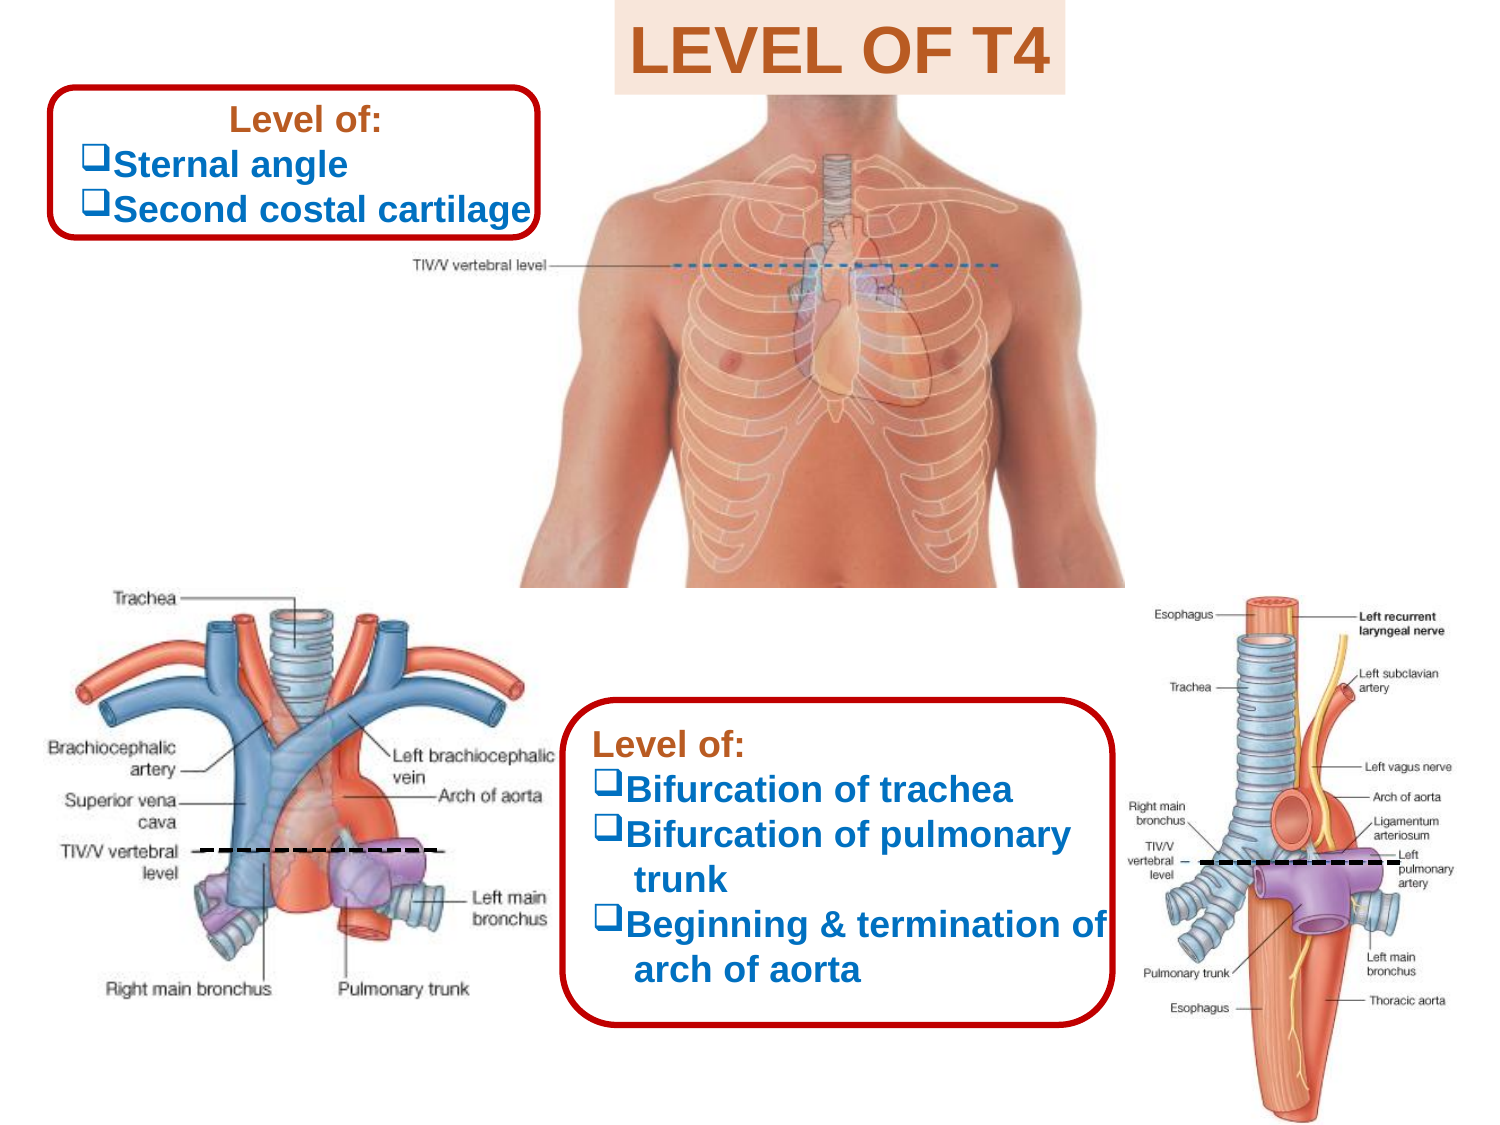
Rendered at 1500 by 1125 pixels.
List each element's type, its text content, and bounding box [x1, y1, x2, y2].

picture [43, 92, 1126, 1002]
text_box [565, 698, 1115, 1027]
text_box LEVEL OF T4 [614, 0, 1066, 91]
text_box [48, 85, 529, 240]
text_box Level of: Bifurcation of trachea Bifurcation of pulmonary trunk Beginning & termination of arch of aorta [1096, 712, 1118, 998]
picture [1124, 595, 1457, 1125]
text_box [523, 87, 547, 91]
